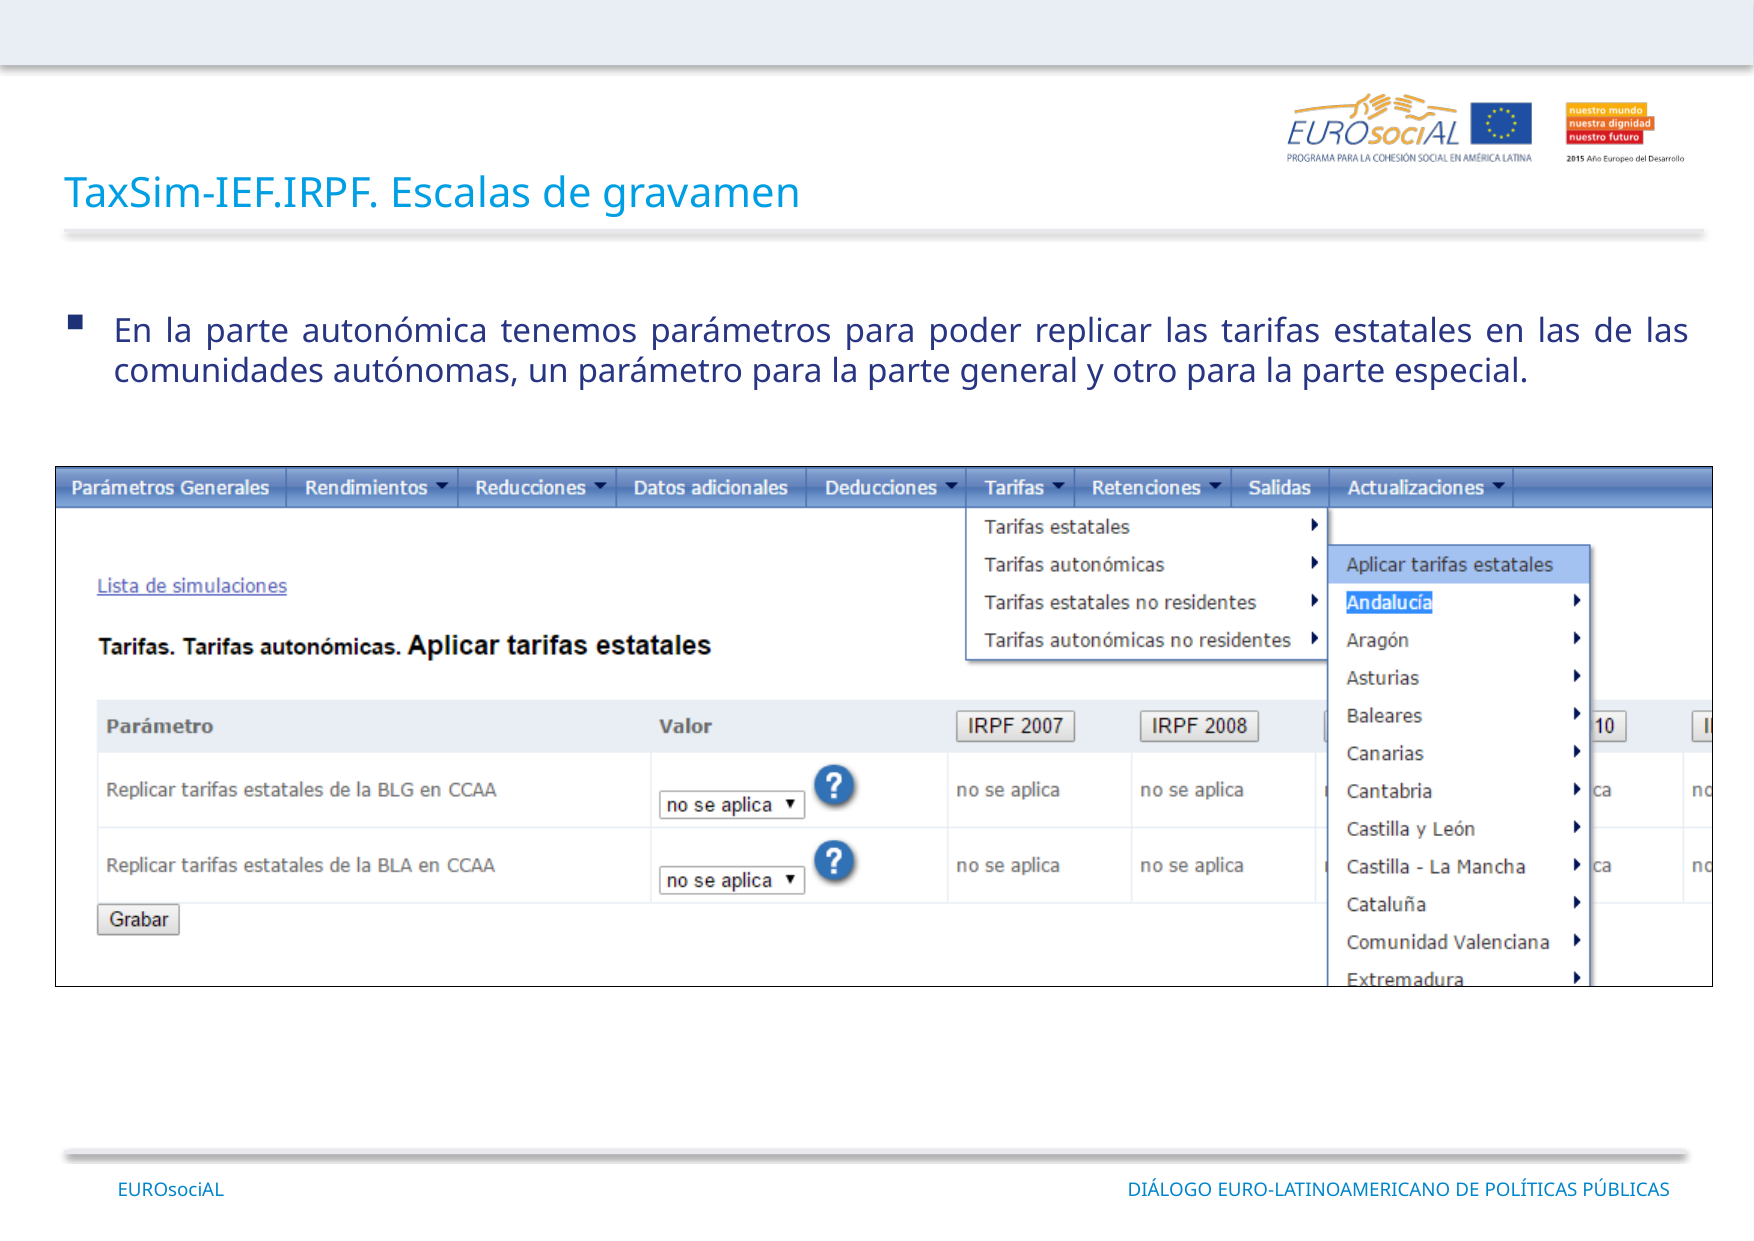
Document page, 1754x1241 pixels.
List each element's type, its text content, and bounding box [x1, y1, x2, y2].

text_box TaxSim-IEF.IRPF. Escalas de gravamen [49, 158, 1628, 233]
picture [54, 466, 1713, 987]
text_box En la parte autonómica tenemos parámetros para poder replicar las tarifas estatales en las de las comunidades autónomas, un parámetro para la parte general y otro para la parte especial. [64, 289, 1692, 420]
picture [1278, 88, 1692, 173]
